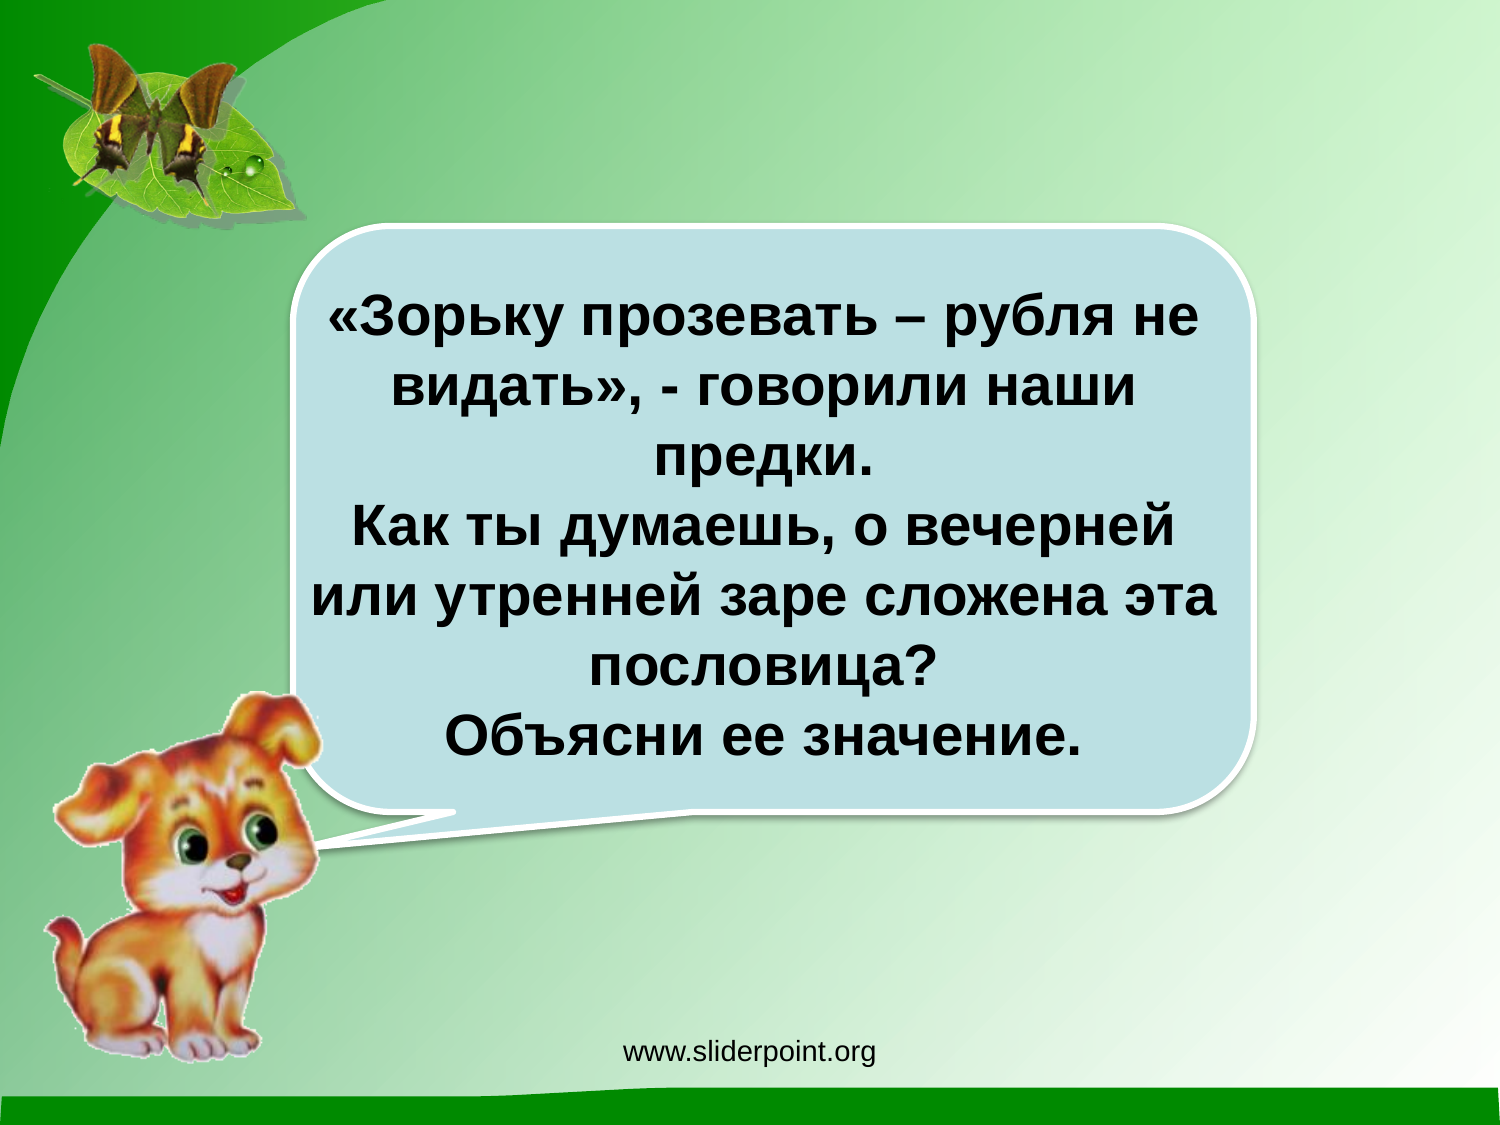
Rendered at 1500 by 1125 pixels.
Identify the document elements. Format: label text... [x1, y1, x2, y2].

text_box [305, 222, 1257, 845]
footer www.sliderpoint.org [512, 1024, 988, 1103]
text_box «Зорьку прозевать – рубля не видать», - говорили наши предки. Как ты думаешь, о вечерней или утренней заре сложена эта пословица? Объясни ее значение. [292, 269, 1236, 775]
picture [24, 37, 300, 229]
picture [0, 691, 376, 1067]
